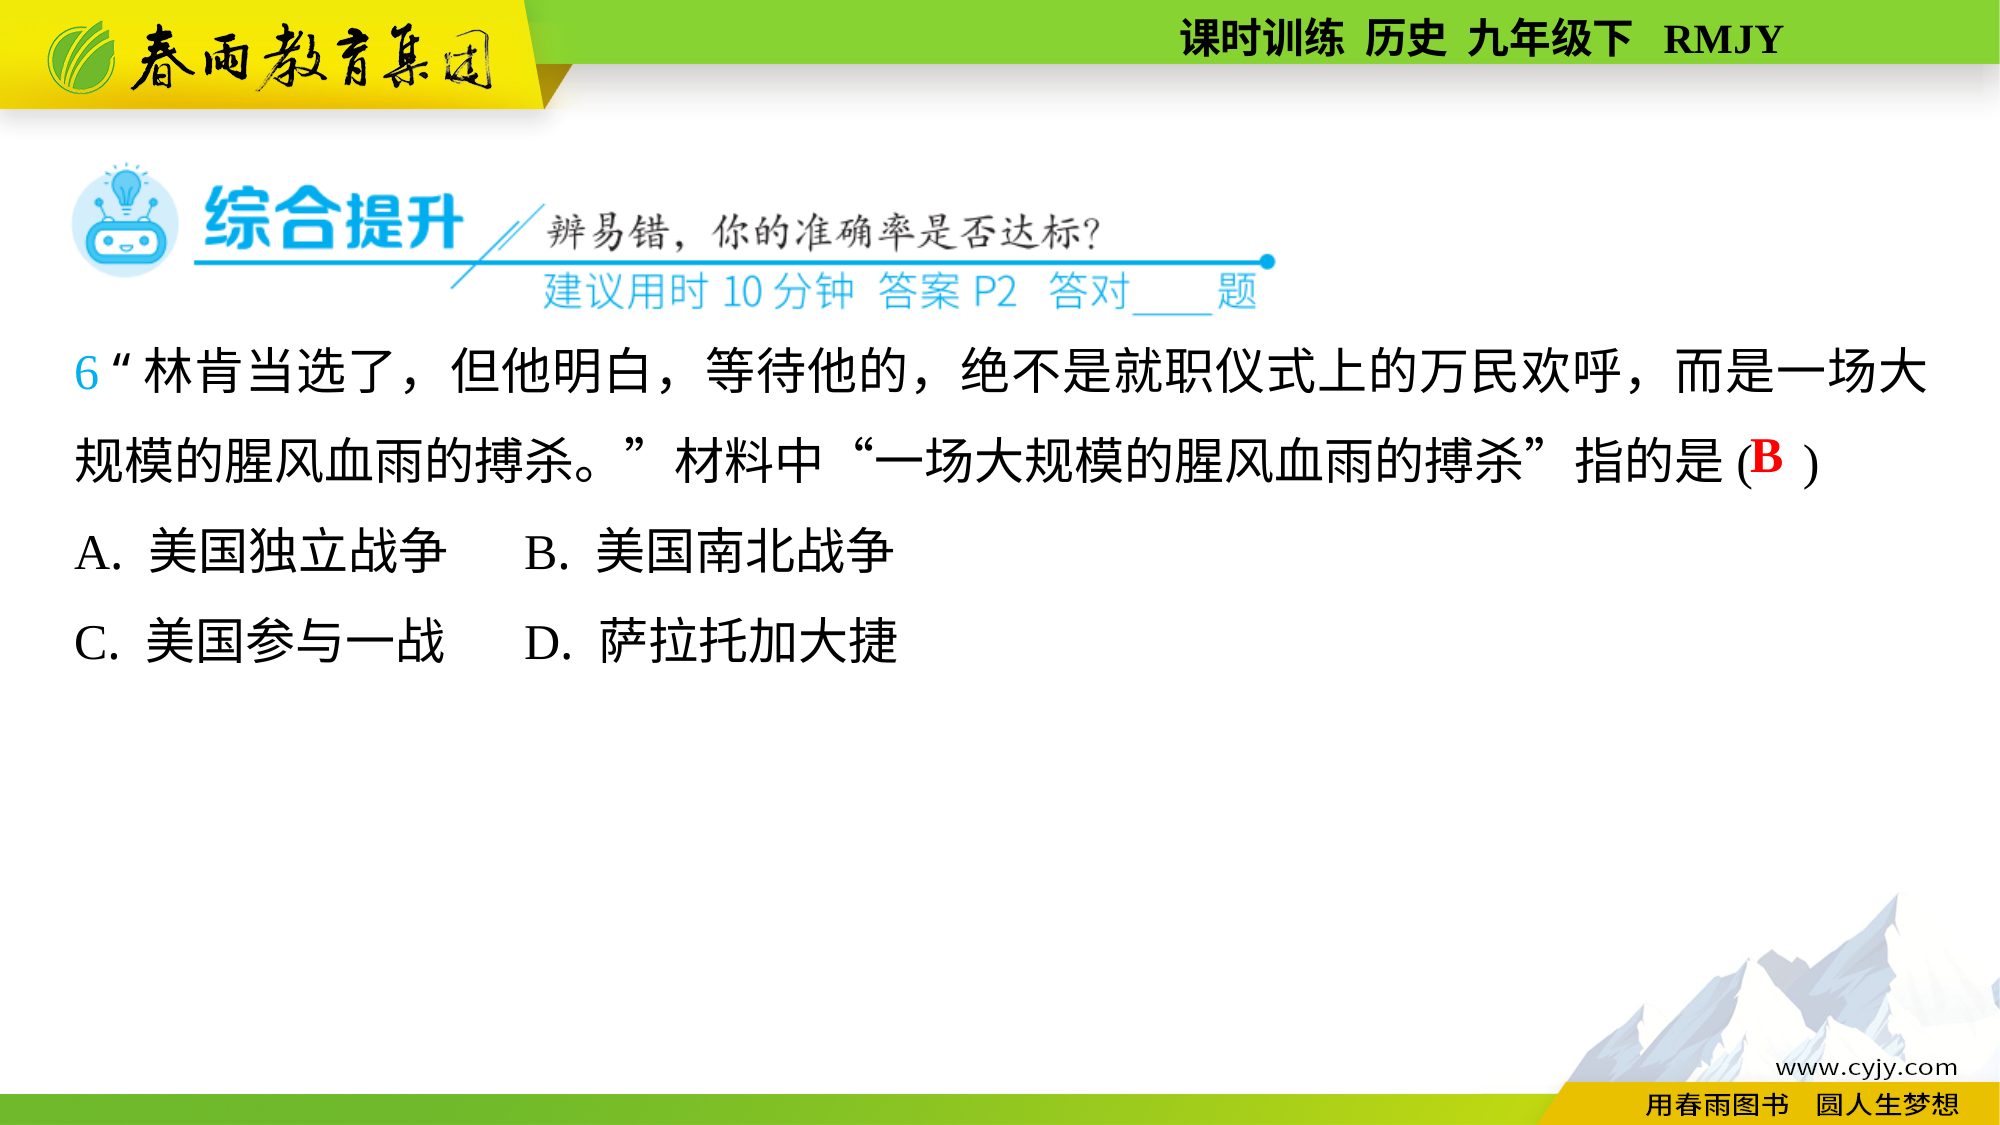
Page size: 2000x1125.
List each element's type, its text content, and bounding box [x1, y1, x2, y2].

text_box B [1735, 414, 1799, 490]
picture [0, 0, 2000, 1125]
list 6 “林肯当选了，但他明白，等待他的，绝不是就职仪式上的万民欢呼，而是一场大规模的腥风血雨的搏杀。”材料中“一场大规模的腥风血雨的搏杀”指的是( ) A. 美国独立战争 B. 美国南北战争 C. 美国参与一战 D. 萨拉托加大捷 [59, 301, 1944, 681]
